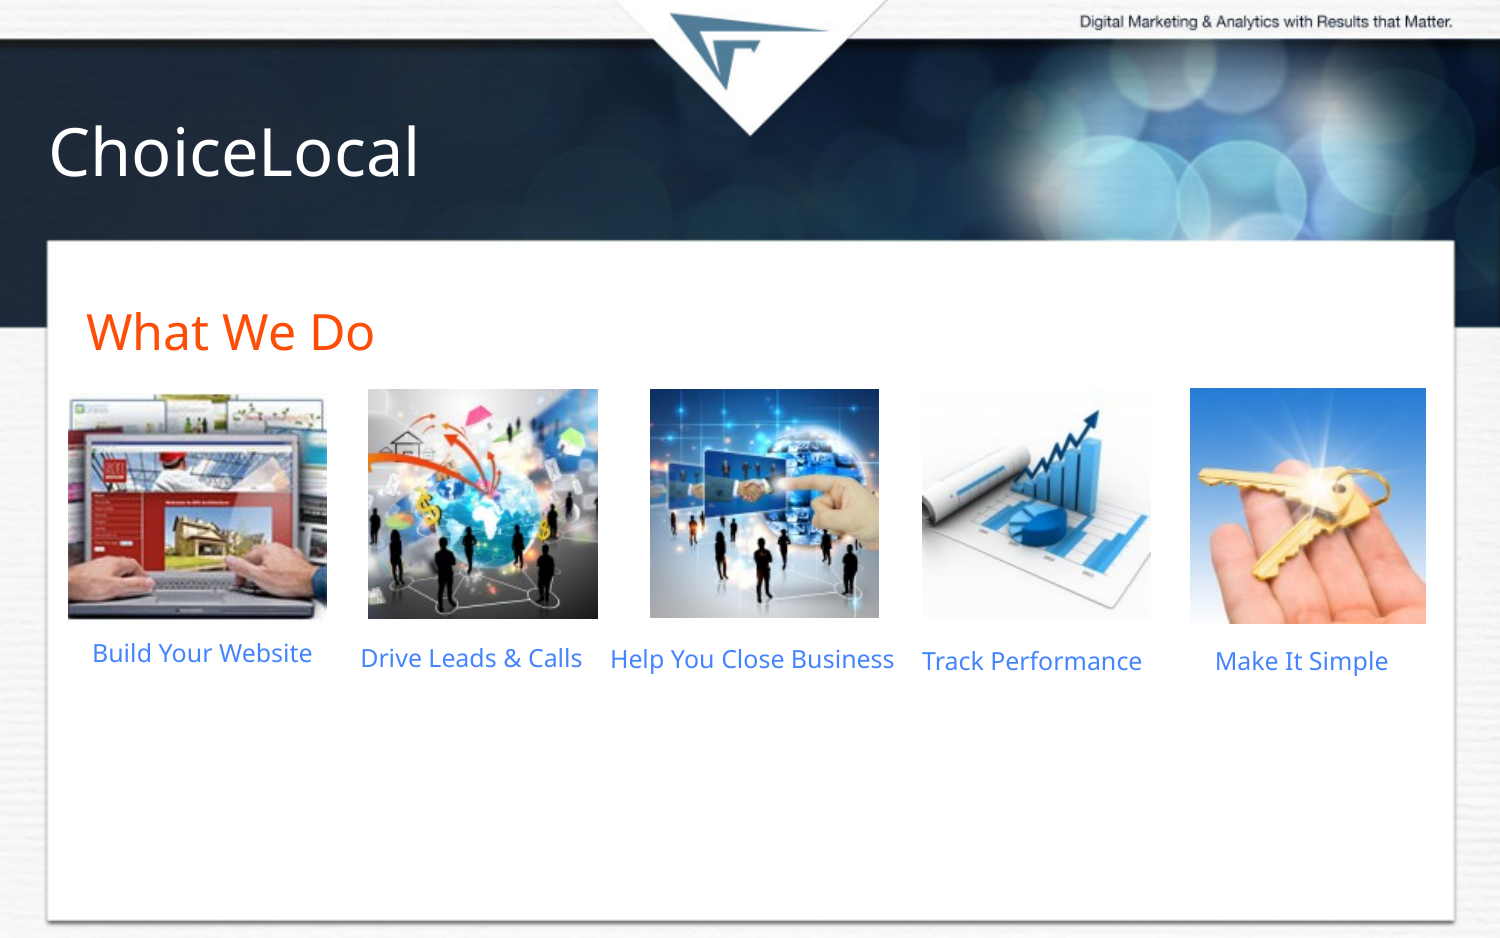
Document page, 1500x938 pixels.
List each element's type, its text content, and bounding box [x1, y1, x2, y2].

text_box Help You Close Business [595, 635, 911, 681]
title ChoiceLocal [33, 86, 1384, 215]
text_box Drive Leads & Calls [345, 635, 595, 680]
text_box Track Performance [809, 637, 1102, 683]
picture [0, 0, 1500, 938]
text_box Build Your Website [77, 631, 328, 675]
text_box Make It Simple [1102, 637, 1405, 683]
text_box What We Do [63, 292, 1435, 368]
